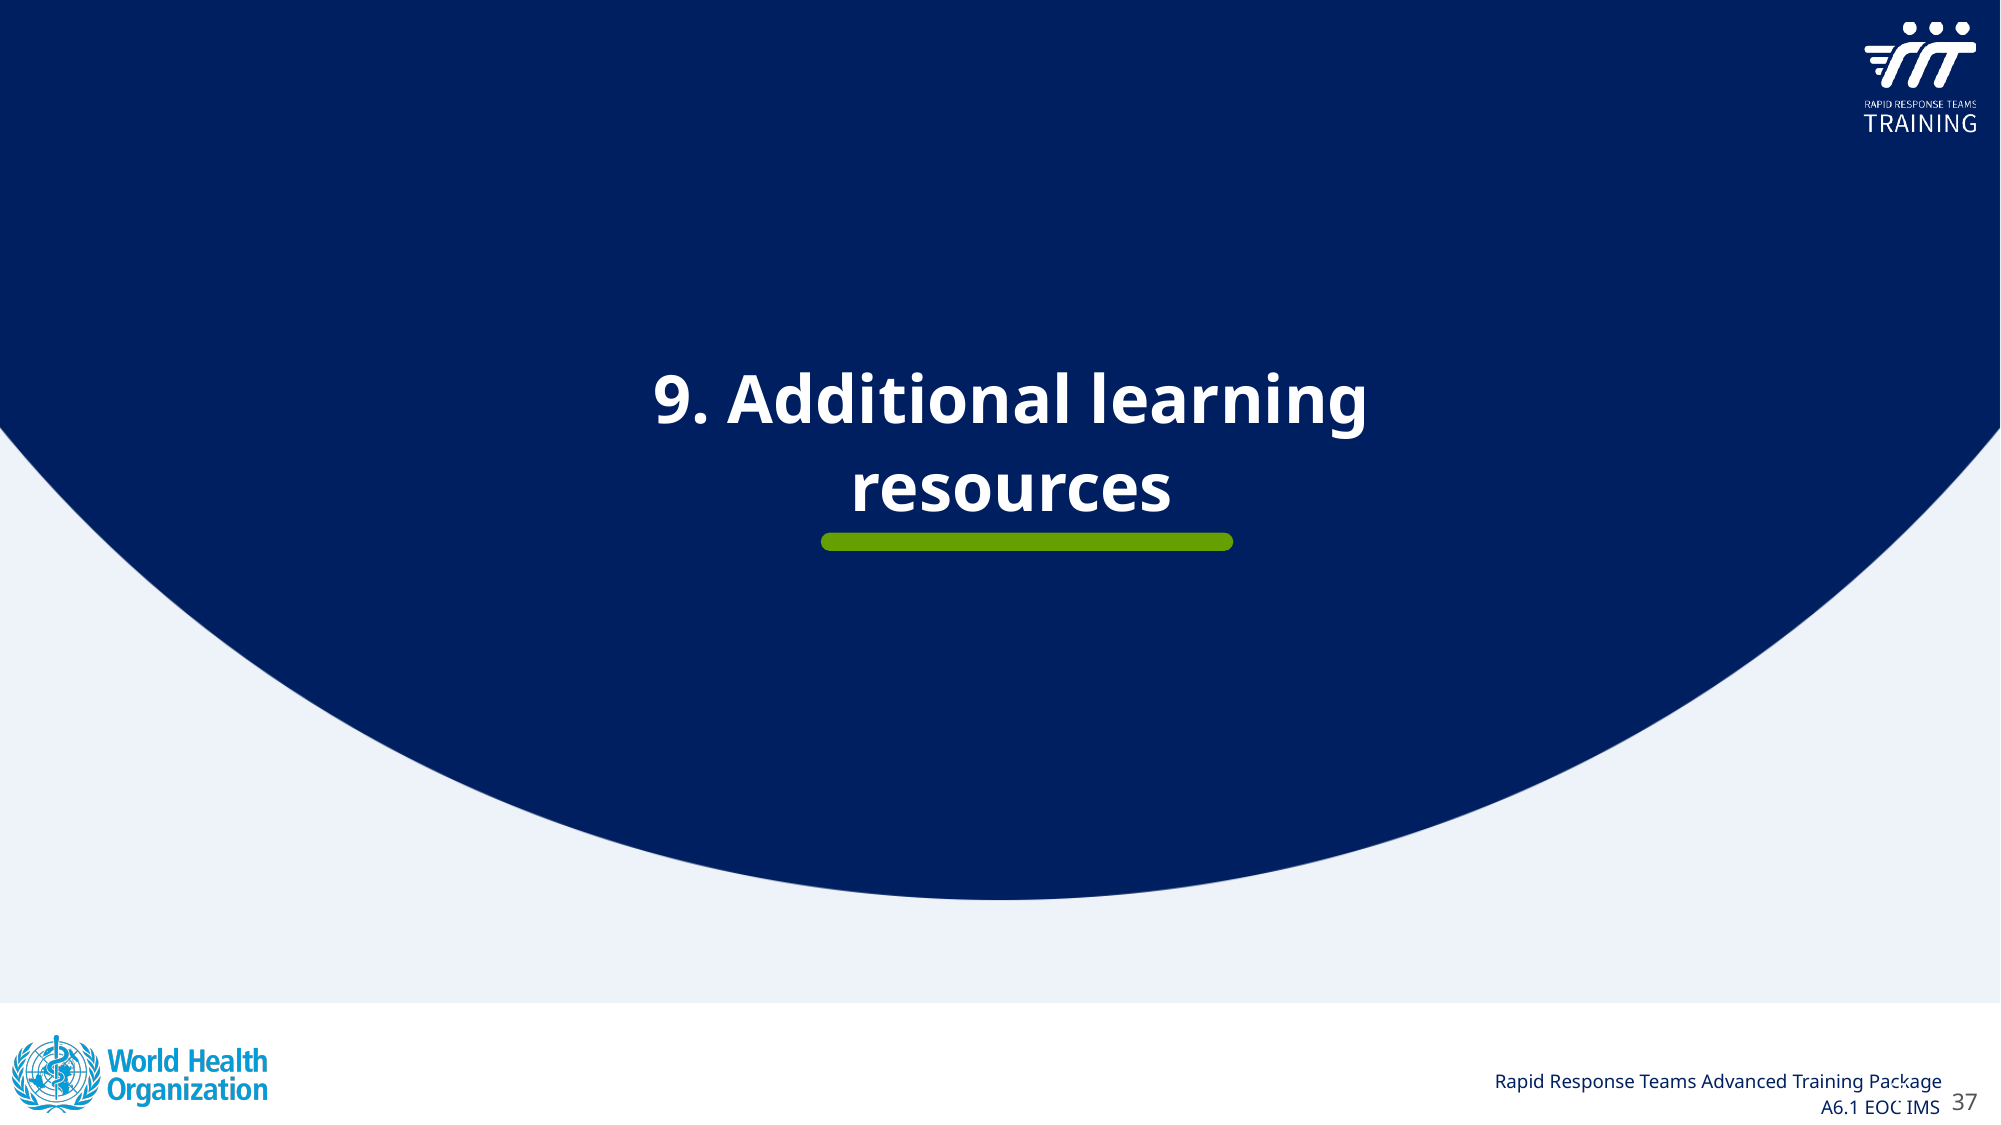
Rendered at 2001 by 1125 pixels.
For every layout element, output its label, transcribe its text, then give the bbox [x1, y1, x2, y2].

slide_number 37 [1882, 1037, 1930, 1092]
picture [0, 0, 2001, 1003]
picture [12, 1035, 267, 1113]
picture [12, 1083, 48, 1113]
list 9. Additional learning resources [89, 282, 1952, 591]
picture [58, 1050, 64, 1058]
